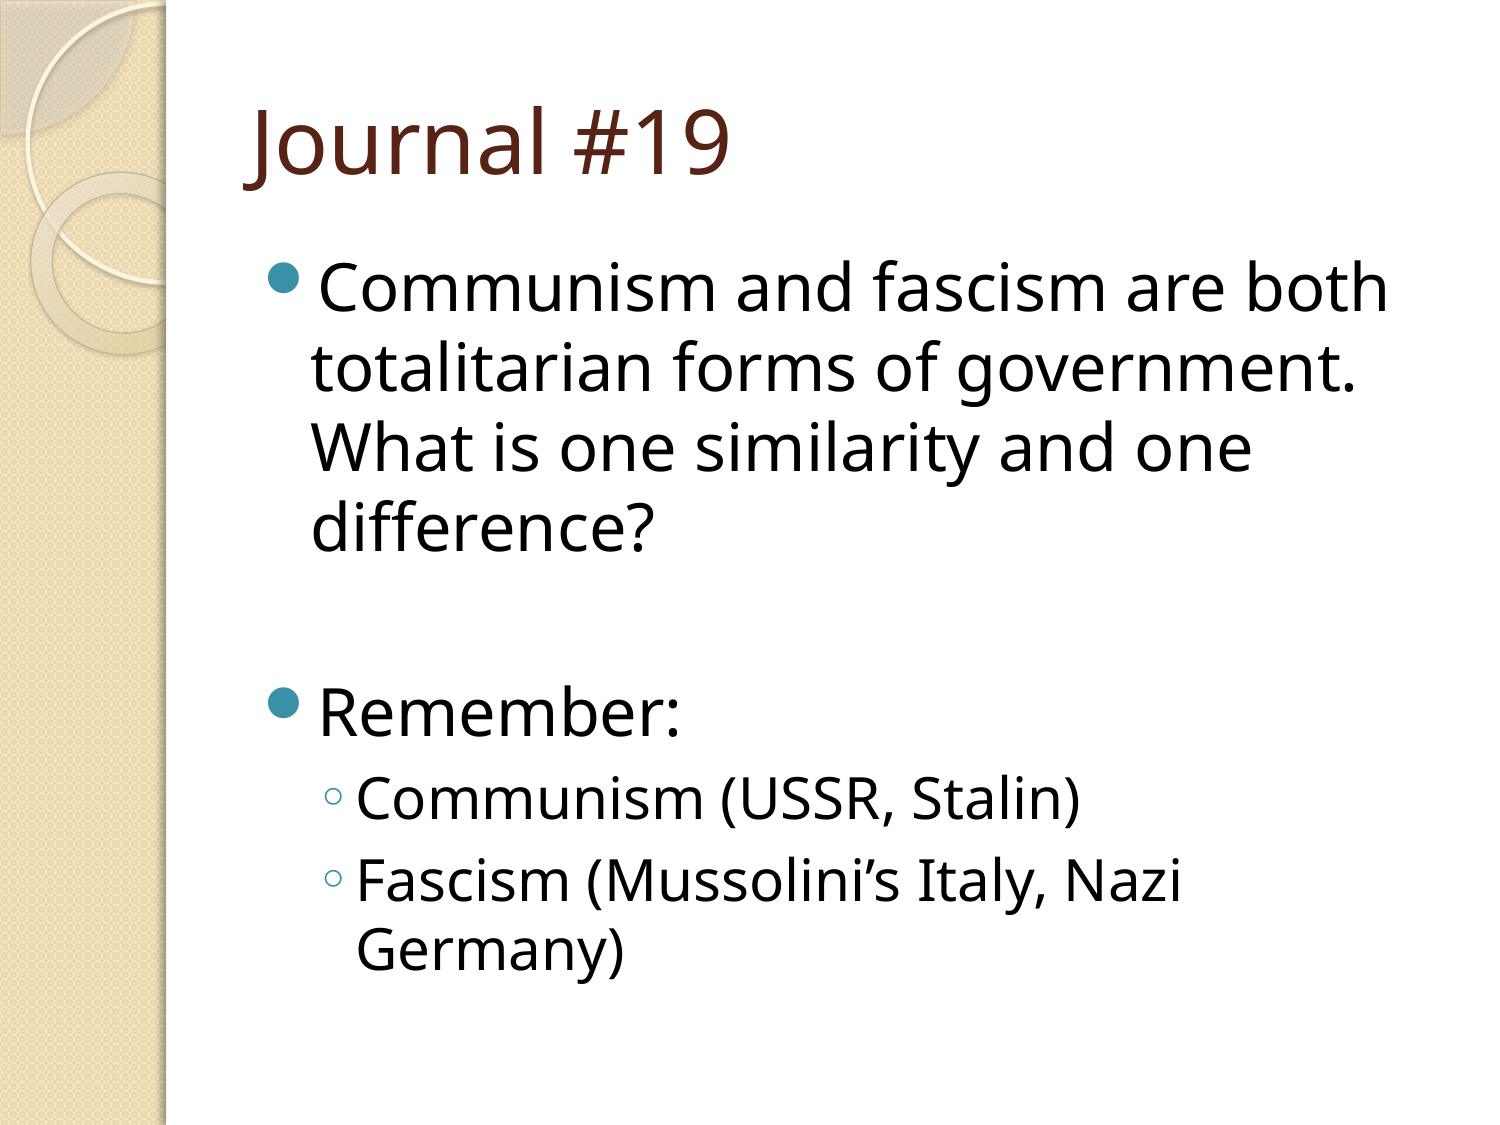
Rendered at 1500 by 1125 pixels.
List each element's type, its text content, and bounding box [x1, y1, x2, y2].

title Journal #19 [235, 45, 1466, 233]
list Communism and fascism are both totalitarian forms of government. What is one similarity and one difference? Remember: Communism (USSR, Stalin) Fascism (Mussolini’s Italy, Nazi Germany) [235, 237, 1466, 1025]
